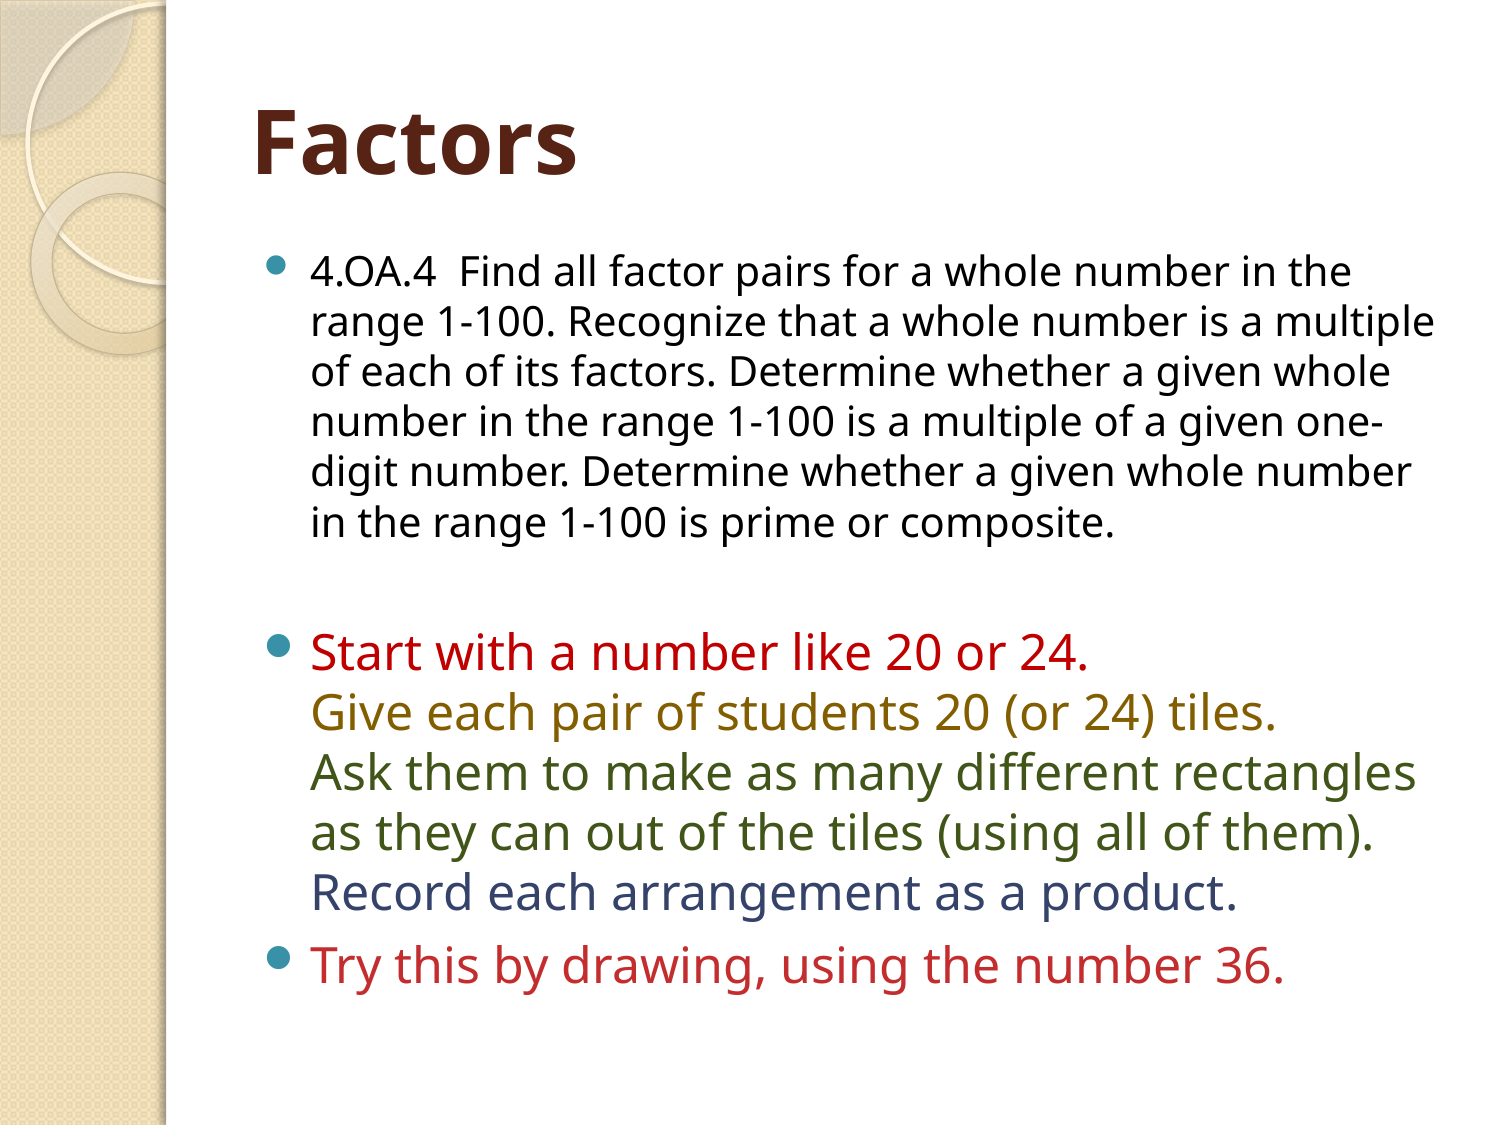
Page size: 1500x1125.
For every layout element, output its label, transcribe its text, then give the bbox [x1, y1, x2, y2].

list 4.OA.4 Find all factor pairs for a whole number in the range 1-100. Recognize that a whole number is a multiple of each of its factors. Determine whether a given whole number in the range 1-100 is a multiple of a given one-digit number. Determine whether a given whole number in the range 1-100 is prime or composite. Start with a number like 20 or 24. Give each pair of students 20 (or 24) tiles. Ask them to make as many different rectangles as they can out of the tiles (using all of them). Record each arrangement as a product. Try this by drawing, using the number 36. [235, 237, 1466, 1025]
title Factors [235, 45, 1466, 233]
